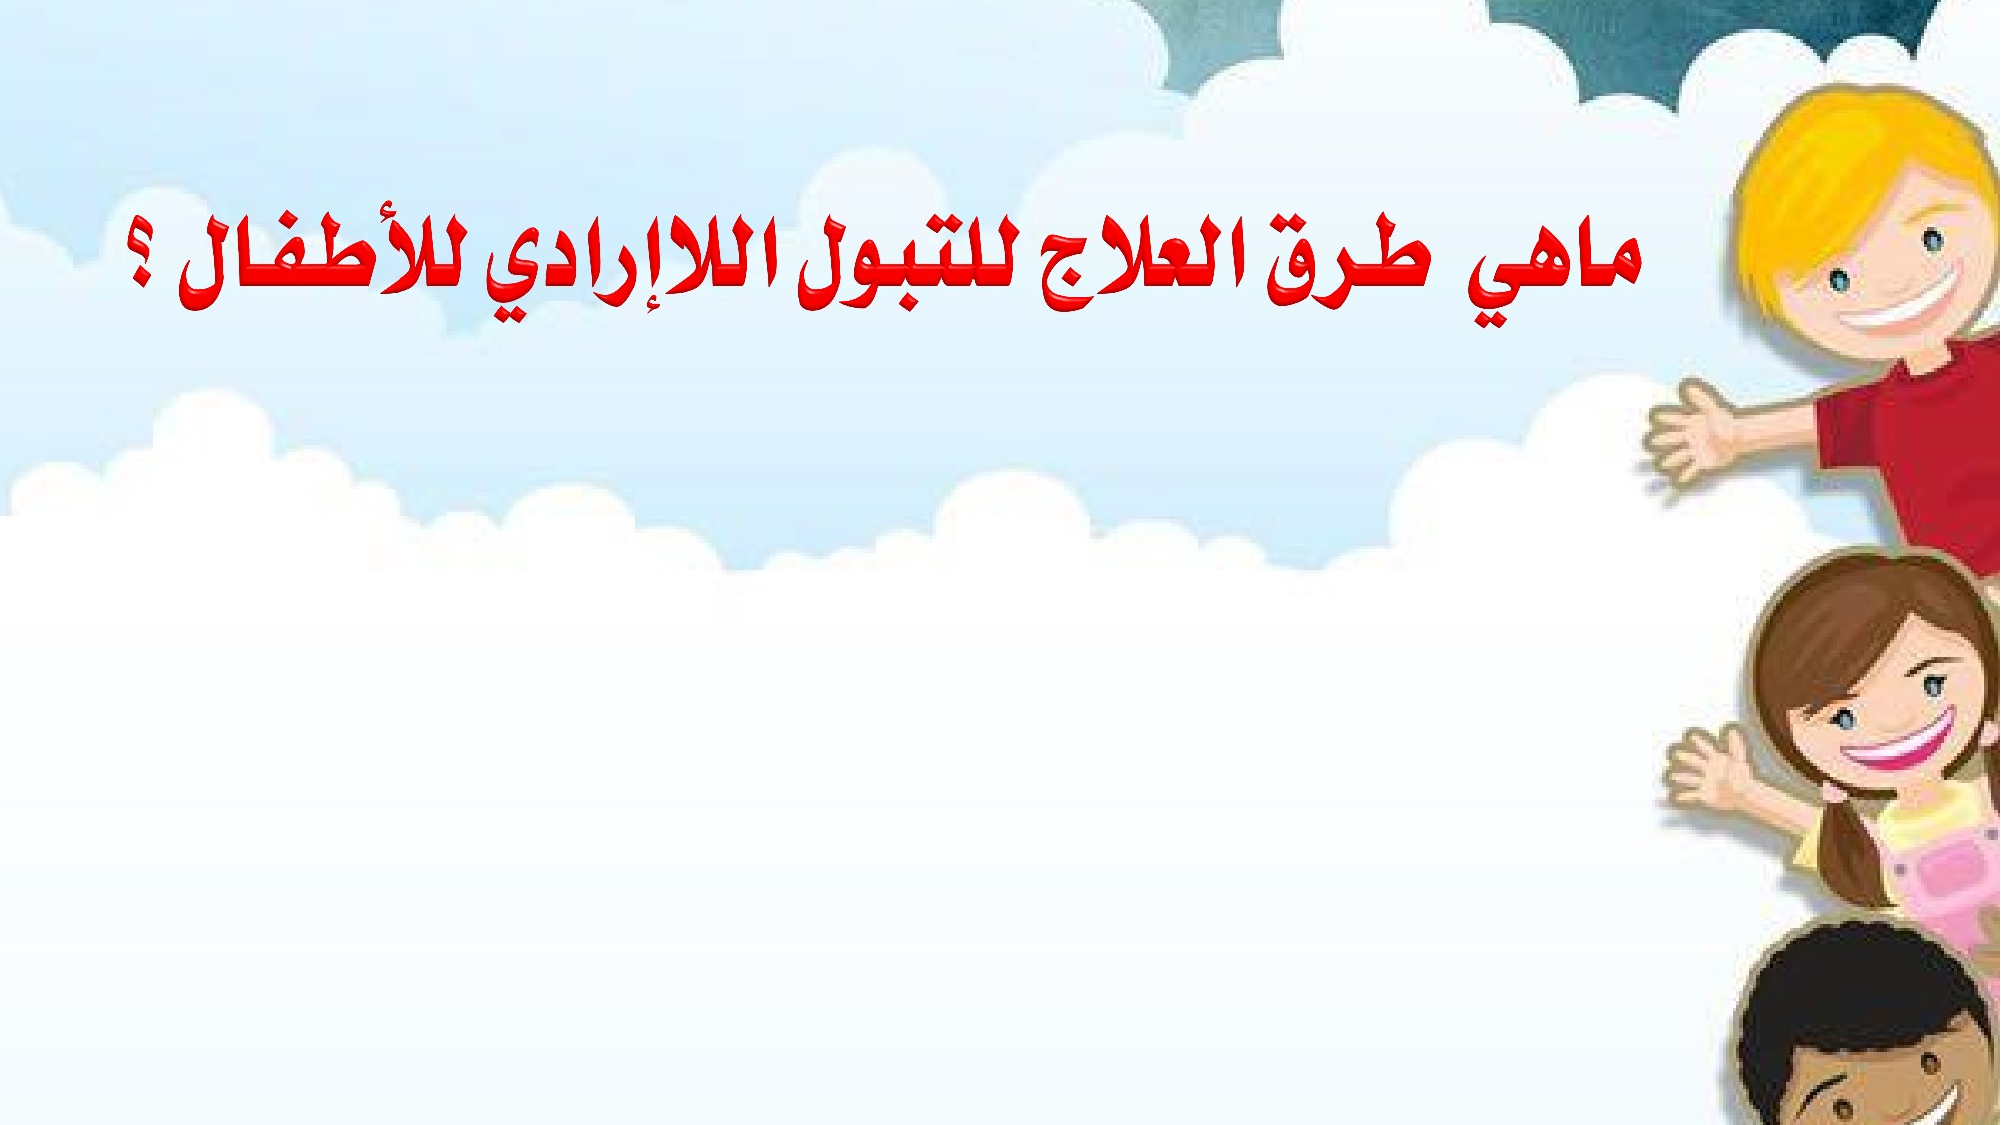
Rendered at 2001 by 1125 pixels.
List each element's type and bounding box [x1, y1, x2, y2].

list [0, 0, 2000, 1125]
